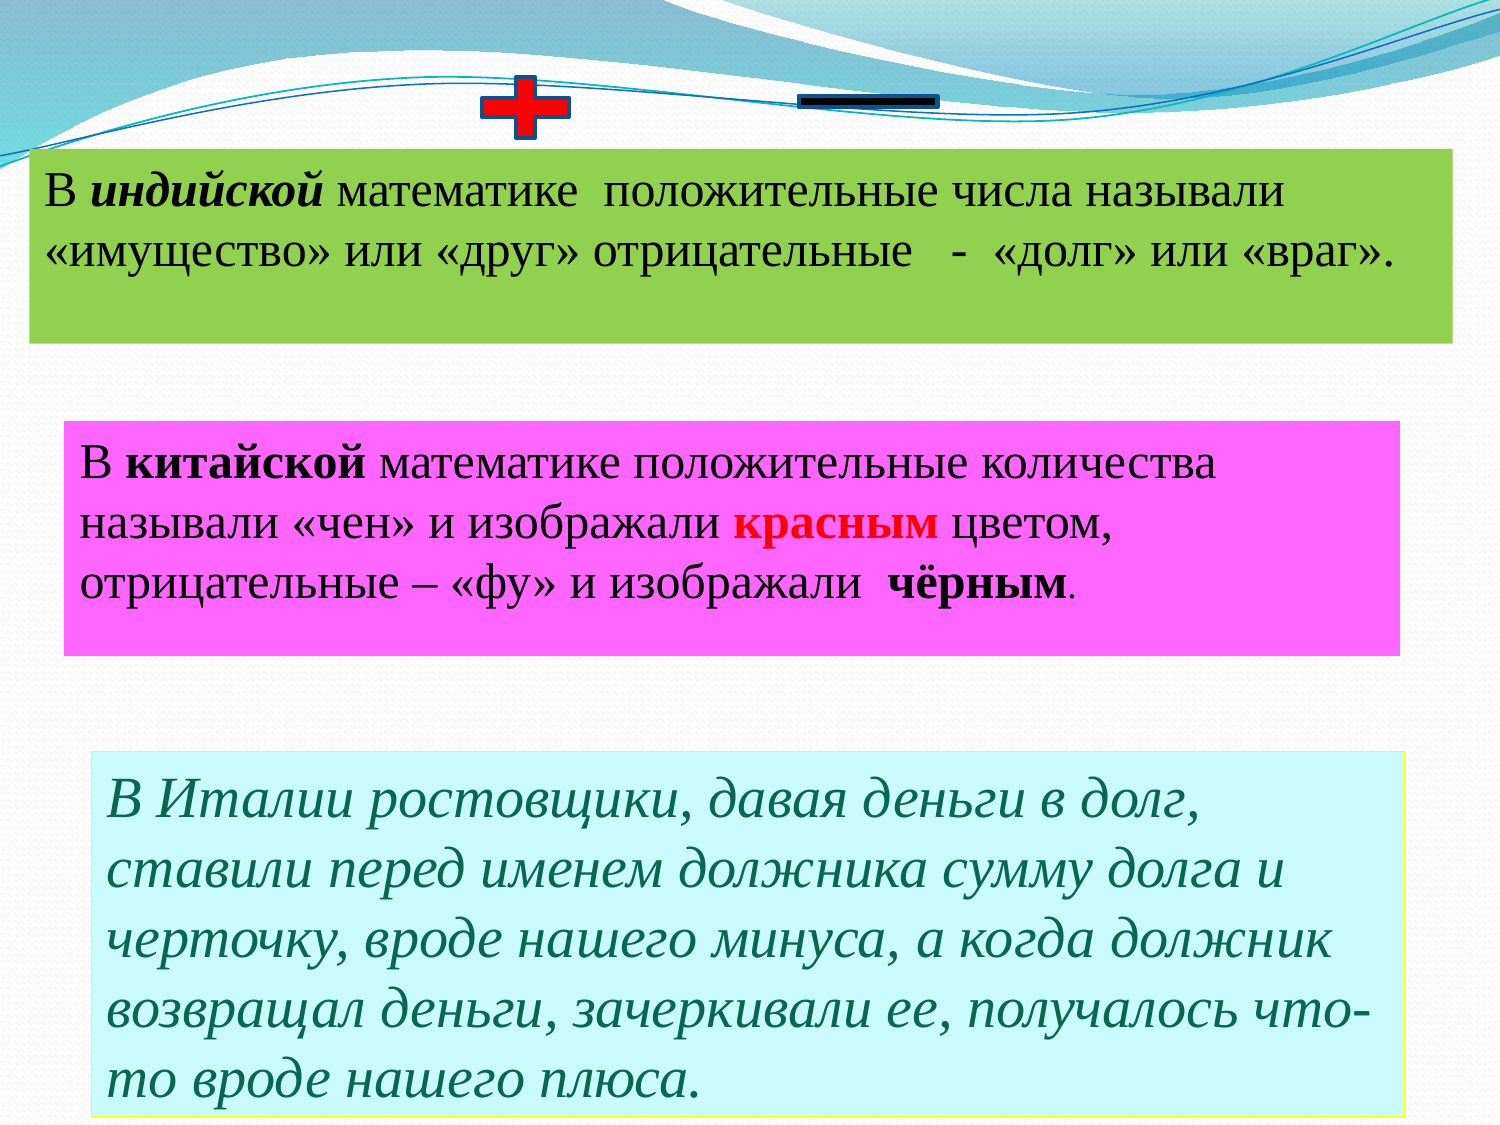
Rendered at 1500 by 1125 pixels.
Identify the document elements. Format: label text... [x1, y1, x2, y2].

text_box В Италии ростовщики, давая деньги в долг, ставили перед именем должника сумму долга и черточку, вроде нашего минуса, а когда должник возвращал деньги, зачеркивали ее, получалось что-то вроде нашего плюса. [91, 751, 1405, 1117]
text_box [480, 75, 571, 140]
text_box В индийской математике положительные числа называли «имущество» или «друг» отрицательные - «долг» или «враг». [29, 148, 1453, 344]
text_box [797, 94, 940, 109]
text_box В китайской математике положительные количества называли «чен» и изображали красным цветом, отрицательные – «фу» и изображали чёрным. [64, 421, 1400, 656]
